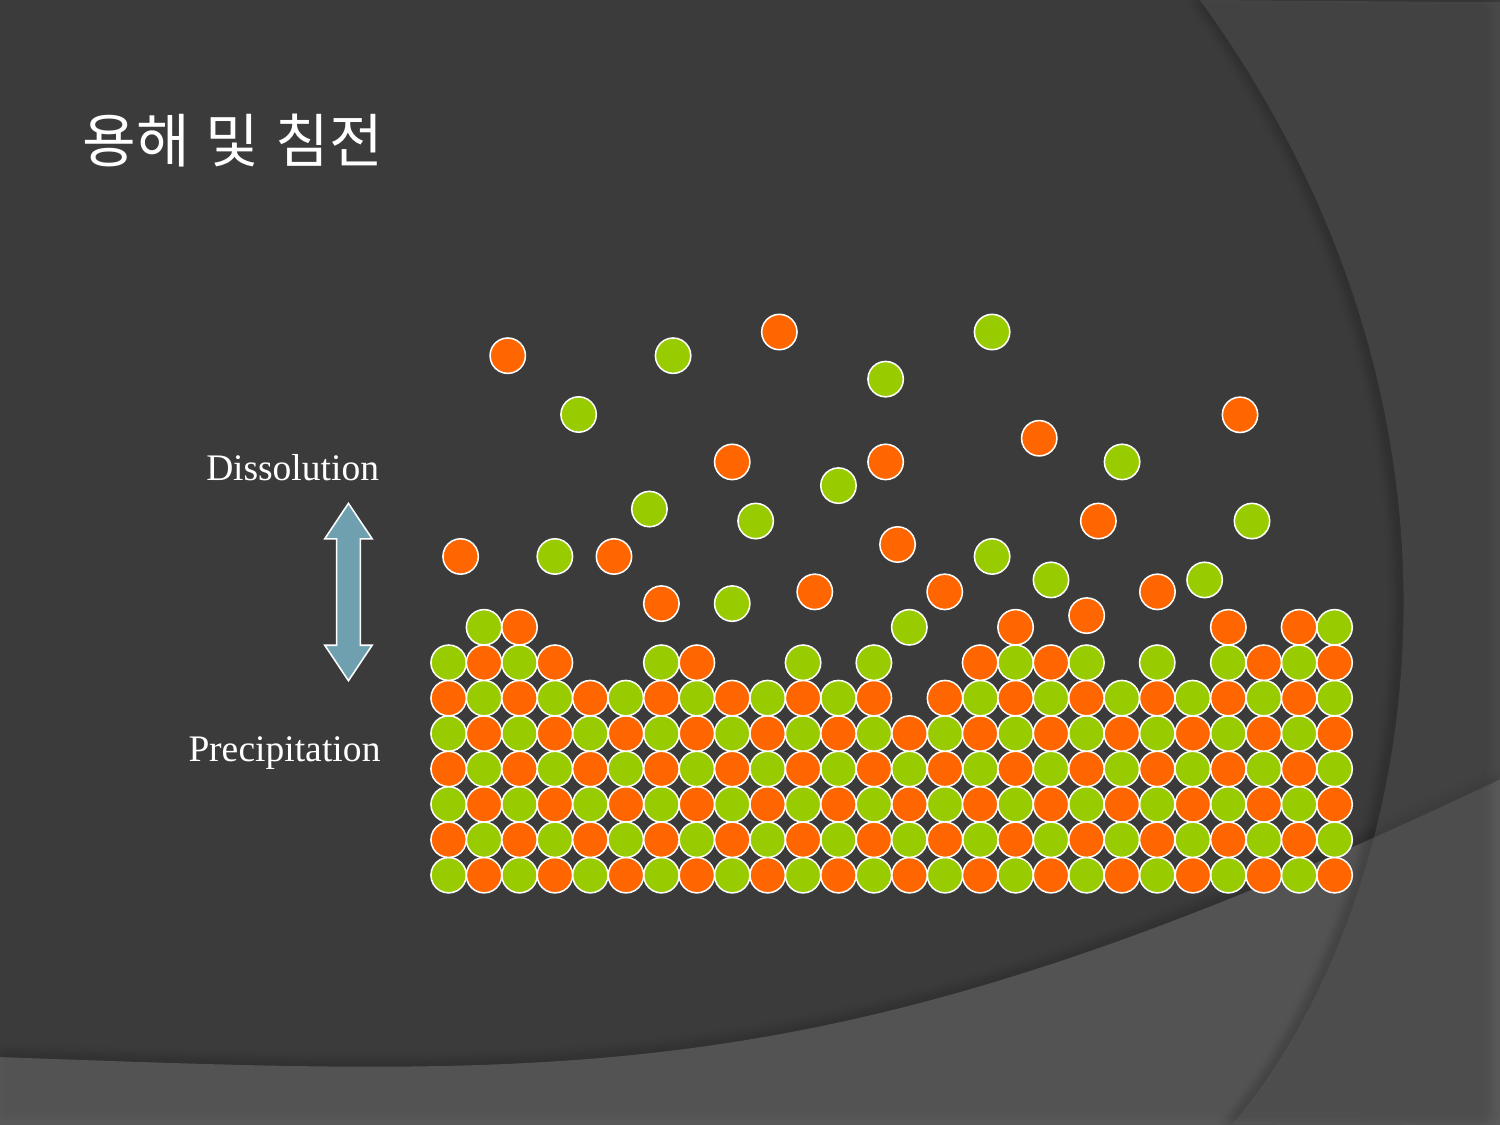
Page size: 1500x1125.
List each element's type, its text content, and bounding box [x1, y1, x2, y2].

text_box [655, 337, 691, 374]
text_box [785, 787, 821, 822]
text_box [430, 716, 466, 752]
text_box [1246, 857, 1282, 893]
text_box [1140, 787, 1175, 822]
text_box [608, 680, 644, 716]
text_box [1139, 574, 1176, 610]
text_box [1104, 444, 1140, 480]
text_box [1246, 787, 1282, 822]
text_box [1317, 680, 1353, 716]
text_box [679, 645, 715, 681]
text_box [1139, 751, 1175, 787]
text_box [573, 716, 608, 752]
text_box [820, 858, 857, 893]
text_box [644, 716, 679, 752]
text_box [1246, 716, 1282, 752]
text_box [1104, 680, 1140, 716]
text_box [1068, 822, 1105, 858]
text_box [572, 751, 609, 787]
text_box [643, 680, 680, 716]
text_box [631, 491, 668, 527]
text_box [466, 645, 502, 681]
text_box [608, 716, 644, 752]
text_box [466, 787, 502, 822]
text_box [679, 857, 715, 893]
text_box [714, 444, 750, 480]
text_box [1068, 597, 1105, 634]
text_box [1104, 751, 1140, 787]
text_box [821, 680, 856, 716]
text_box [963, 680, 998, 716]
text_box [820, 467, 857, 504]
text_box [927, 787, 963, 822]
text_box [1069, 716, 1104, 752]
text_box [1175, 716, 1211, 752]
text_box [430, 787, 466, 822]
text_box [466, 716, 502, 752]
text_box [856, 645, 892, 681]
text_box [643, 585, 680, 622]
text_box [892, 751, 927, 787]
text_box [821, 751, 856, 787]
text_box [537, 822, 573, 858]
text_box [1033, 858, 1069, 893]
text_box [927, 716, 963, 752]
text_box [715, 787, 750, 822]
text_box [466, 680, 502, 716]
text_box [1069, 787, 1104, 822]
text_box [1317, 609, 1353, 646]
text_box [573, 787, 608, 822]
text_box [643, 751, 680, 787]
text_box [1104, 822, 1140, 858]
text_box [891, 857, 928, 893]
text_box [502, 716, 537, 752]
text_box Precipitation [173, 716, 396, 776]
title 용해 및 침전 [75, 45, 1300, 233]
text_box [1104, 787, 1140, 822]
text_box [998, 858, 1033, 893]
text_box [1211, 857, 1246, 893]
text_box [1316, 787, 1353, 822]
text_box [997, 822, 1034, 858]
text_box [679, 716, 715, 752]
text_box [466, 822, 502, 858]
text_box [1246, 751, 1281, 787]
text_box [927, 822, 963, 858]
text_box [572, 822, 609, 858]
text_box [573, 857, 608, 893]
text_box [1175, 822, 1210, 858]
text_box [998, 716, 1033, 752]
text_box [1246, 822, 1281, 858]
text_box [679, 787, 715, 822]
text_box [749, 787, 786, 822]
text_box [714, 585, 750, 622]
text_box [856, 680, 892, 716]
text_box [1033, 787, 1069, 822]
text_box [820, 787, 857, 822]
text_box [856, 857, 892, 893]
text_box [1068, 680, 1105, 716]
text_box [1222, 397, 1258, 433]
text_box [998, 787, 1033, 822]
text_box [1211, 787, 1246, 822]
text_box [1211, 716, 1246, 752]
text_box [430, 858, 466, 893]
text_box [537, 538, 573, 575]
text_box [962, 787, 998, 822]
text_box [442, 538, 479, 575]
text_box [927, 751, 963, 787]
text_box [1139, 645, 1175, 681]
text_box [1069, 645, 1105, 681]
text_box [1139, 822, 1175, 858]
text_box [821, 822, 856, 858]
text_box [1281, 822, 1317, 858]
text_box [1033, 680, 1069, 716]
text_box [1281, 680, 1317, 716]
text_box [1069, 858, 1104, 893]
text_box [856, 716, 892, 752]
text_box [715, 857, 750, 893]
text_box [1210, 645, 1246, 681]
text_box [714, 751, 750, 787]
text_box [1316, 645, 1353, 681]
text_box [501, 680, 538, 716]
text_box [785, 645, 821, 681]
text_box [785, 822, 821, 858]
text_box [1234, 503, 1270, 539]
text_box [1282, 787, 1317, 822]
text_box [1210, 751, 1247, 787]
text_box [879, 526, 916, 563]
text_box [679, 751, 715, 787]
text_box [1175, 751, 1211, 787]
text_box [608, 858, 644, 893]
text_box [867, 361, 904, 397]
text_box [1080, 503, 1117, 539]
text_box [644, 787, 679, 822]
text_box [466, 609, 502, 646]
text_box [974, 538, 1010, 575]
text_box [430, 751, 467, 787]
text_box [1186, 562, 1223, 598]
text_box [502, 645, 537, 681]
text_box [927, 680, 963, 716]
text_box Dissolution [191, 435, 395, 496]
text_box [1140, 857, 1175, 893]
text_box [1317, 751, 1353, 787]
text_box [974, 314, 1010, 350]
text_box [643, 822, 680, 858]
text_box [927, 858, 963, 893]
text_box [1139, 680, 1175, 716]
text_box [643, 645, 679, 681]
text_box [1140, 716, 1175, 752]
text_box [1282, 645, 1317, 681]
text_box [502, 787, 537, 822]
text_box [1175, 787, 1211, 822]
text_box [501, 751, 538, 787]
text_box [749, 857, 786, 893]
text_box [1316, 858, 1353, 893]
text_box [750, 822, 785, 858]
text_box [749, 716, 786, 752]
text_box [1317, 822, 1353, 858]
text_box [430, 822, 467, 858]
text_box [1281, 857, 1317, 893]
text_box [785, 751, 821, 787]
text_box [714, 822, 750, 858]
text_box [785, 680, 821, 716]
text_box [1033, 645, 1069, 681]
text_box [1068, 751, 1105, 787]
text_box [1281, 609, 1317, 646]
text_box [501, 609, 538, 646]
text_box [1033, 751, 1069, 787]
text_box [1104, 716, 1140, 752]
text_box [560, 396, 597, 433]
text_box [1246, 680, 1281, 716]
text_box [1210, 822, 1247, 858]
text_box [1033, 716, 1069, 752]
text_box [1021, 420, 1057, 456]
text_box [608, 822, 644, 858]
text_box [1175, 680, 1211, 716]
text_box [820, 716, 857, 752]
text_box [998, 645, 1033, 681]
text_box [962, 645, 998, 681]
text_box [997, 680, 1034, 716]
text_box [502, 858, 537, 893]
text_box [608, 751, 644, 787]
text_box [962, 716, 998, 752]
text_box [537, 857, 573, 893]
text_box [891, 715, 928, 752]
text_box [679, 822, 715, 858]
text_box [1033, 822, 1069, 858]
text_box [785, 857, 821, 893]
text_box [1246, 645, 1282, 681]
text_box [537, 645, 573, 681]
text_box [856, 822, 892, 858]
text_box [1175, 857, 1211, 893]
text_box [963, 822, 998, 858]
text_box [1033, 562, 1069, 598]
text_box [324, 503, 373, 681]
text_box [537, 680, 573, 716]
text_box [537, 716, 573, 752]
text_box [1210, 680, 1247, 716]
text_box [785, 716, 821, 752]
text_box [797, 574, 833, 610]
text_box [501, 822, 538, 858]
text_box [856, 751, 892, 787]
text_box [867, 444, 904, 480]
text_box [537, 787, 573, 822]
text_box [891, 609, 928, 646]
text_box [714, 680, 750, 716]
text_box [644, 858, 679, 893]
text_box [997, 751, 1034, 787]
text_box [679, 680, 715, 716]
text_box [962, 858, 998, 893]
text_box [750, 751, 785, 787]
text_box [963, 751, 998, 787]
text_box [572, 680, 609, 716]
text_box [997, 609, 1034, 646]
text_box [891, 787, 928, 822]
text_box [490, 337, 526, 374]
text_box [1282, 716, 1317, 752]
text_box [1104, 857, 1140, 893]
text_box [1316, 716, 1353, 752]
text_box [737, 503, 774, 539]
text_box [1281, 751, 1317, 787]
text_box [856, 787, 892, 822]
text_box [1210, 609, 1247, 646]
text_box [430, 645, 466, 681]
text_box [430, 680, 467, 716]
text_box [715, 716, 750, 752]
text_box [750, 680, 785, 716]
text_box [466, 857, 502, 893]
text_box [596, 538, 632, 575]
text_box [466, 751, 502, 787]
text_box [892, 822, 927, 858]
text_box [608, 787, 644, 822]
text_box [927, 574, 963, 610]
text_box [537, 751, 573, 787]
text_box [761, 314, 798, 350]
